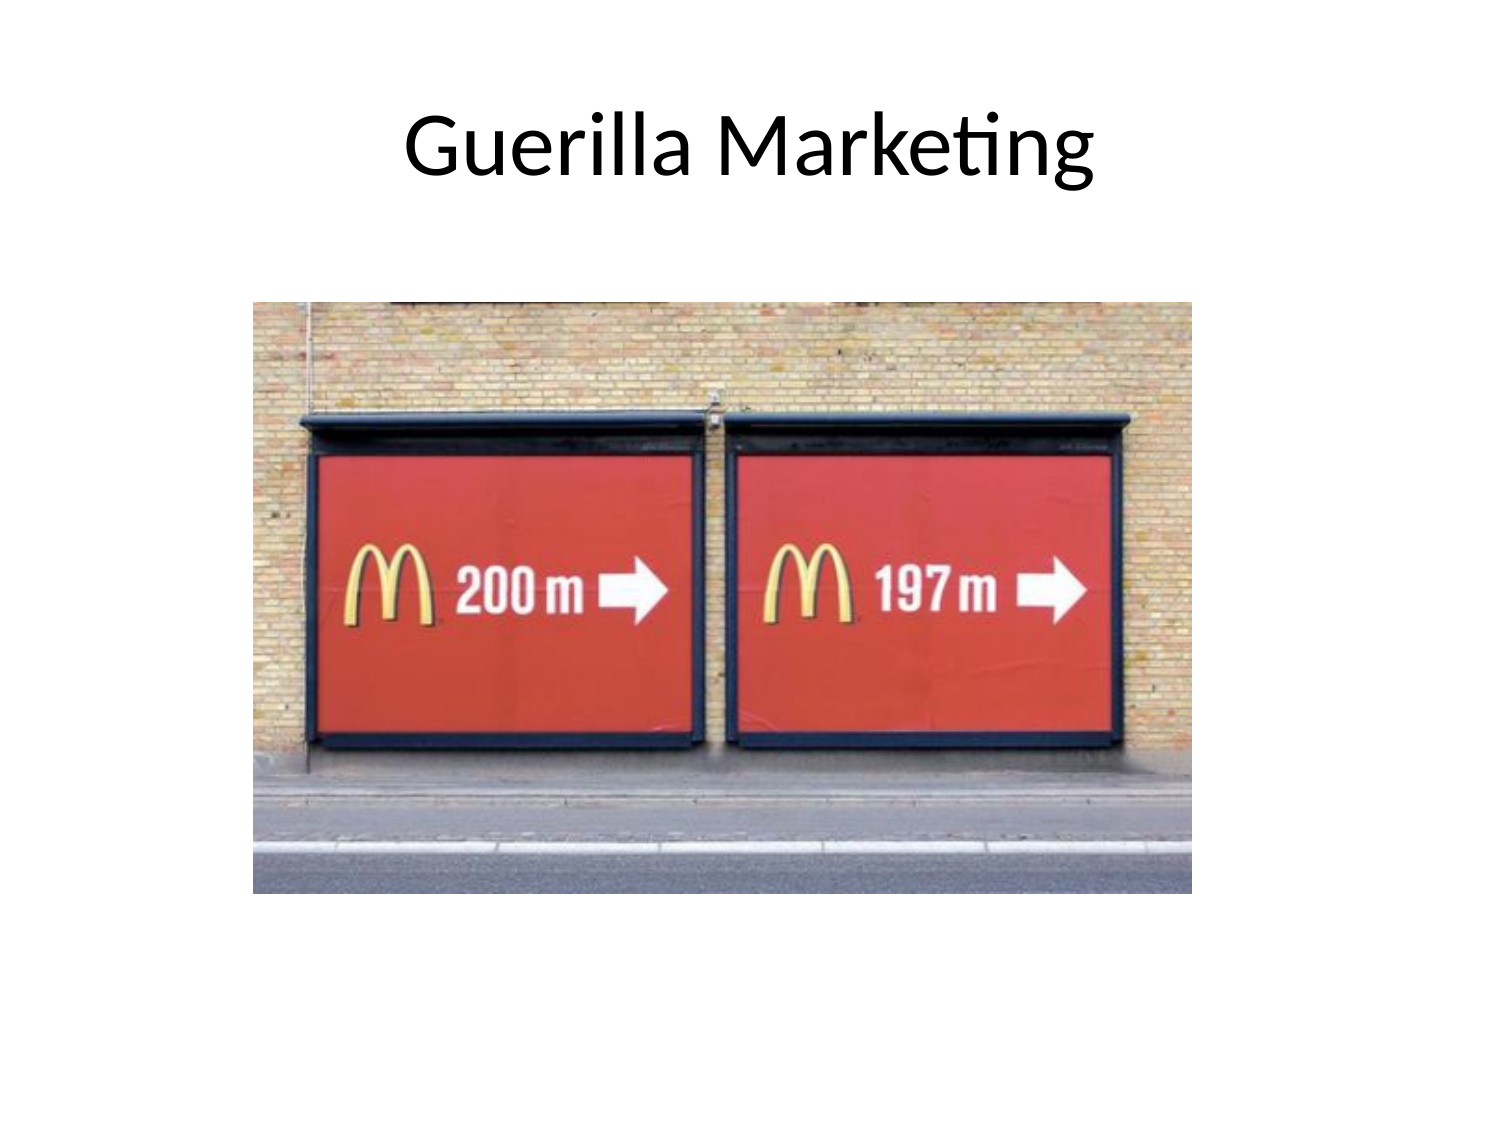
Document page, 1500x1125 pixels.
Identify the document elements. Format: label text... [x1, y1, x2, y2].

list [253, 302, 1193, 894]
title Guerilla Marketing [75, 45, 1425, 233]
